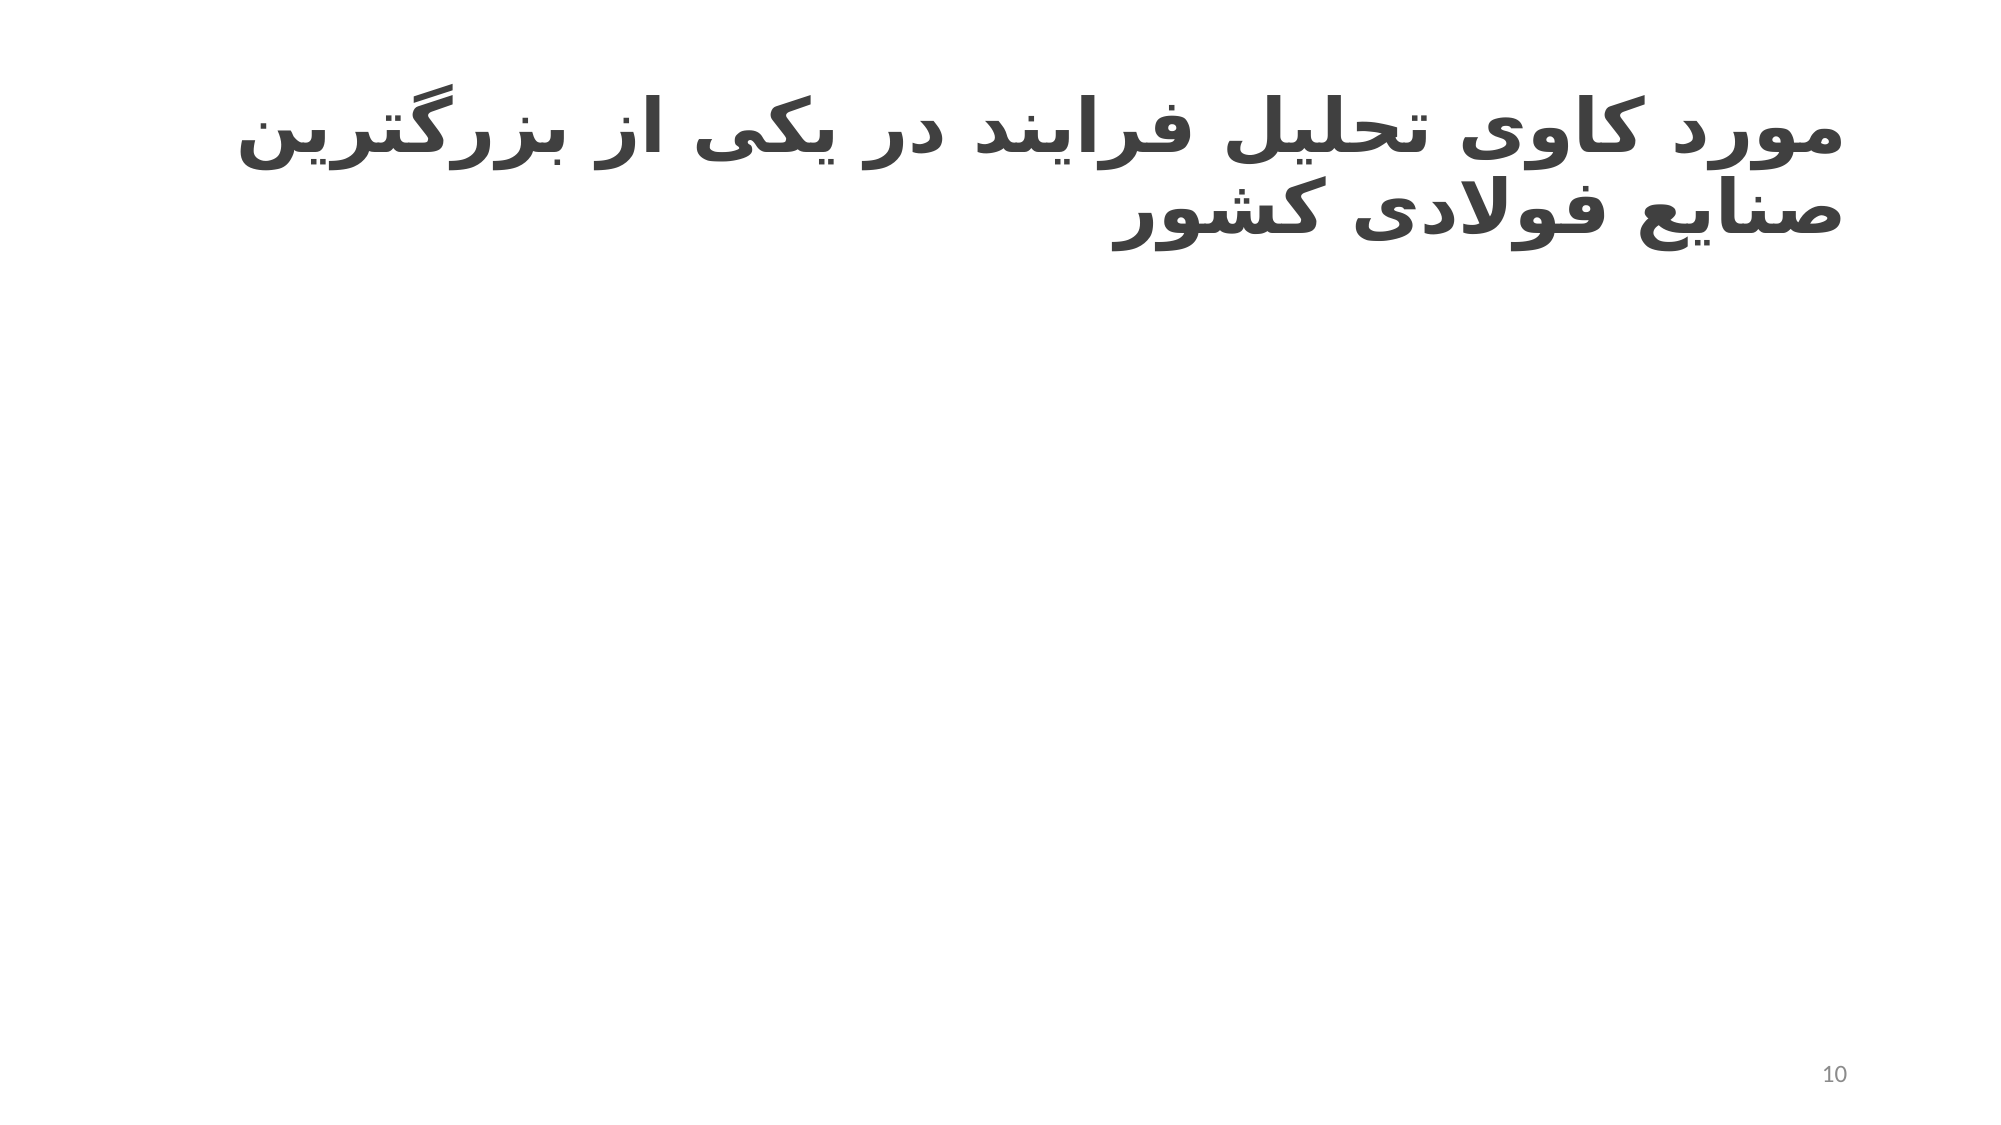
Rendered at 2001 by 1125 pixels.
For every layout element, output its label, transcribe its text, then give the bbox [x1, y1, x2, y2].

slide_number 10 [1412, 1042, 1863, 1103]
title مورد کاوی تحلیل فرایند در یکی از بزرگترین صنایع فولادی کشور [137, 59, 1863, 278]
